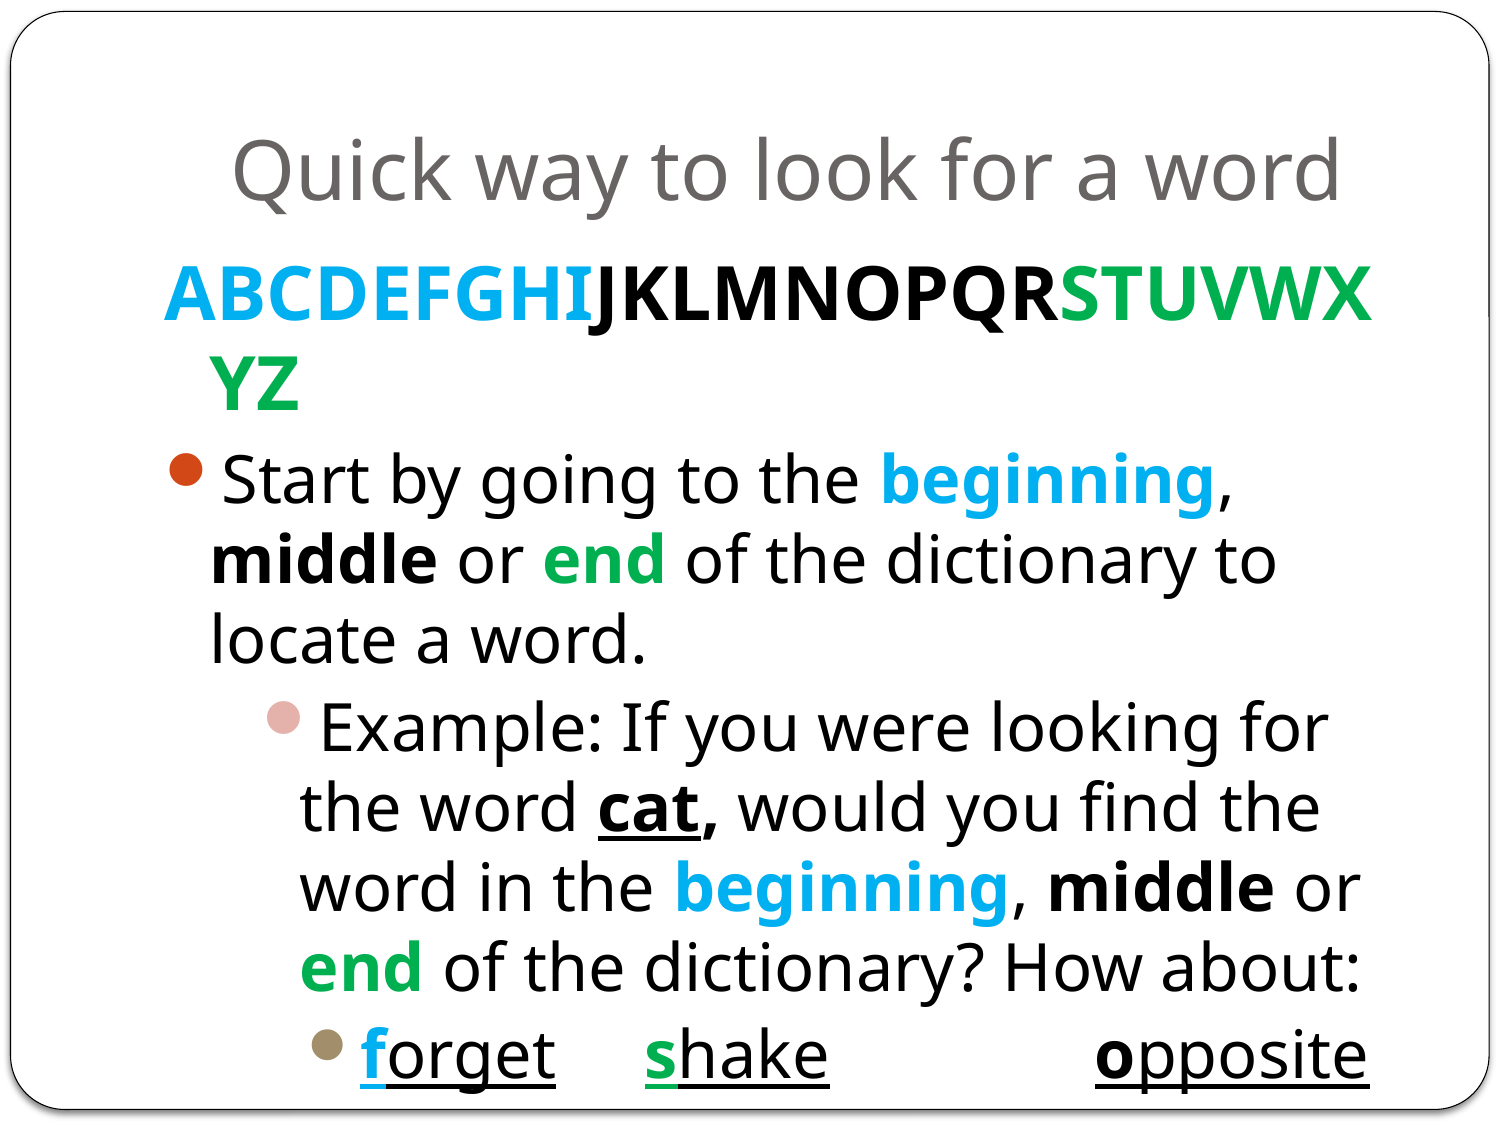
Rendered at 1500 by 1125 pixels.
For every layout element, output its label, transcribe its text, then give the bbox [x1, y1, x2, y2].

title Quick way to look for a word [150, 45, 1425, 233]
list ABCDEFGHIJKLMNOPQRSTUVWXYZ Start by going to the beginning, middle or end of the dictionary to locate a word. Example: If you were looking for the word cat, would you find the word in the beginning, middle or end of the dictionary? How about: forget shake opposite [150, 237, 1425, 988]
